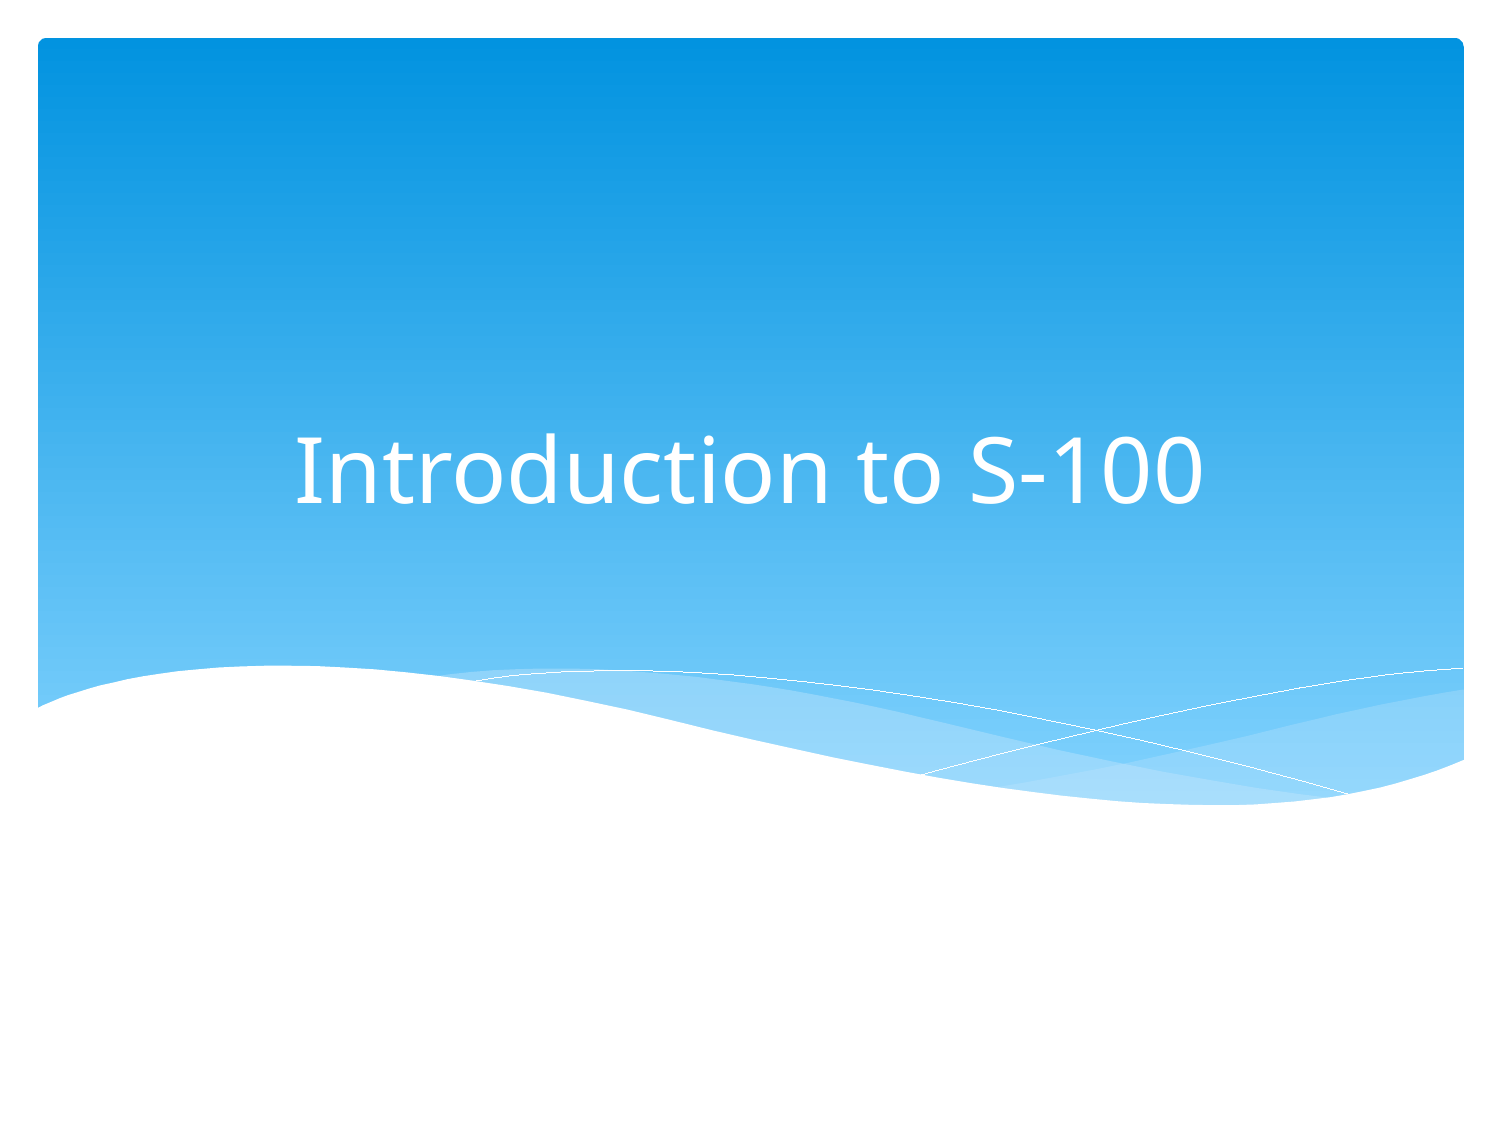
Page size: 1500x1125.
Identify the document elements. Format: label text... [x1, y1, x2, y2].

title Introduction to S-100 [113, 404, 1389, 655]
